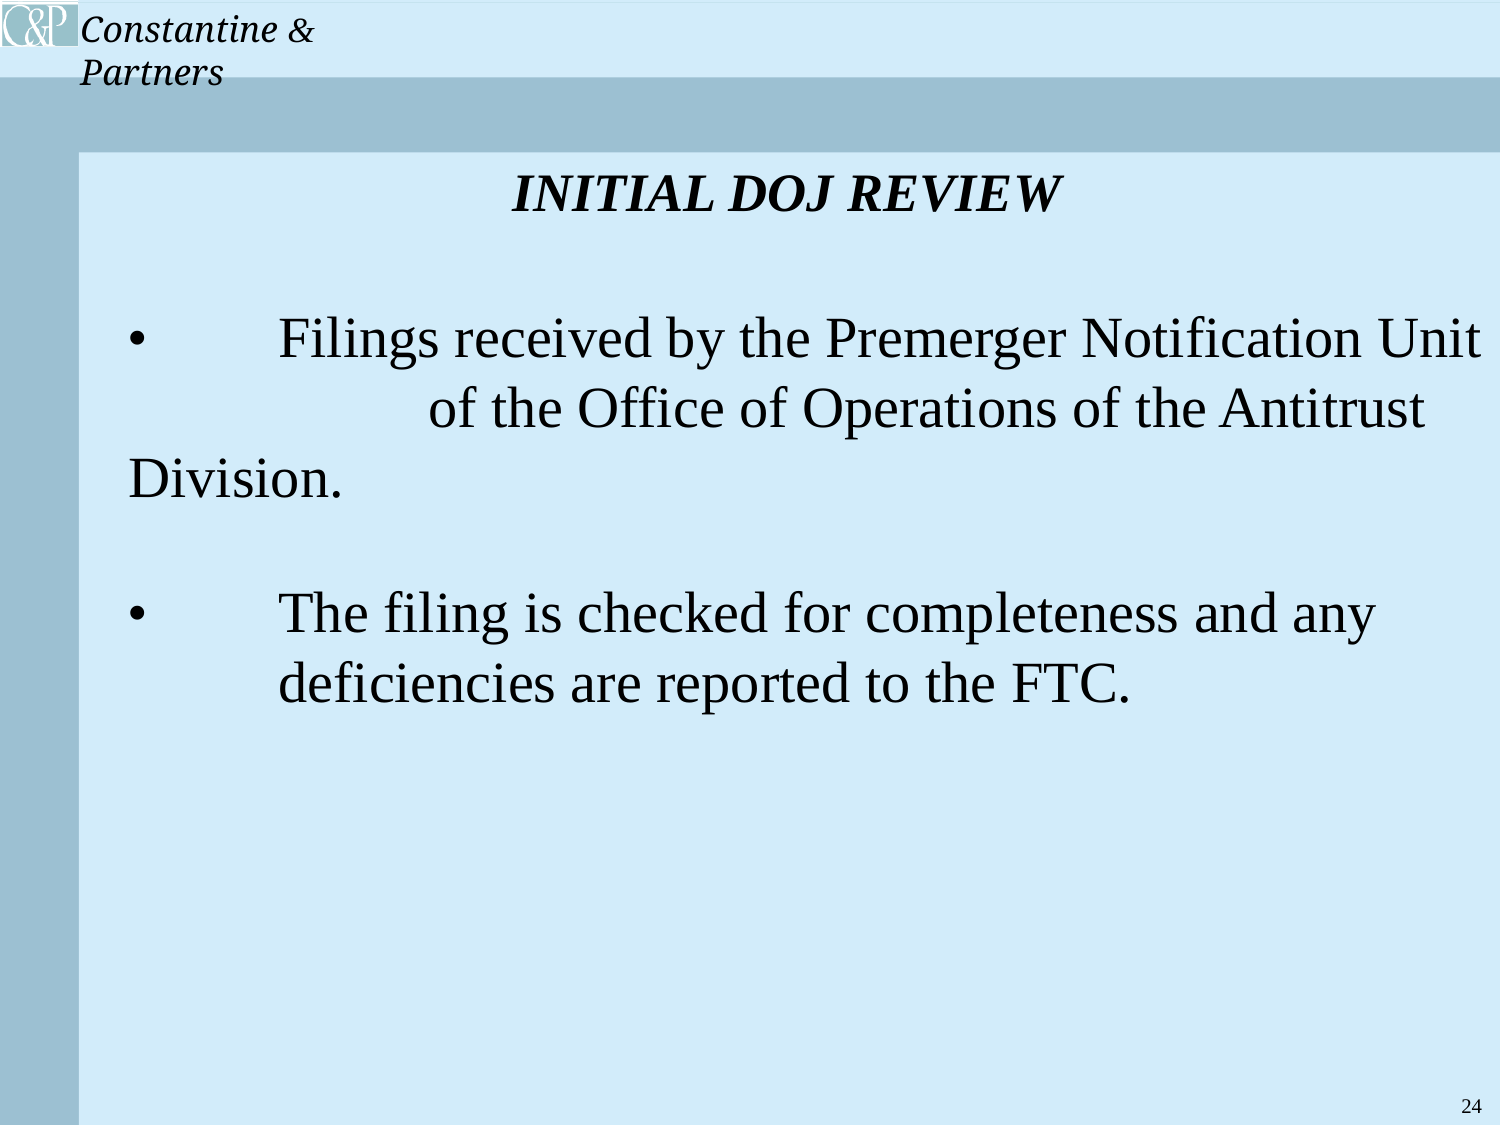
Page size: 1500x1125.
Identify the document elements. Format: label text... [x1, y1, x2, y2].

text_box • Filings received by the Premerger Notification Unit of the Office of Operations of the Antitrust Division. • The filing is checked for completeness and any deficiencies are reported to the FTC. [74, 291, 1500, 787]
text_box INITIAL DOJ REVIEW [74, 149, 1500, 230]
